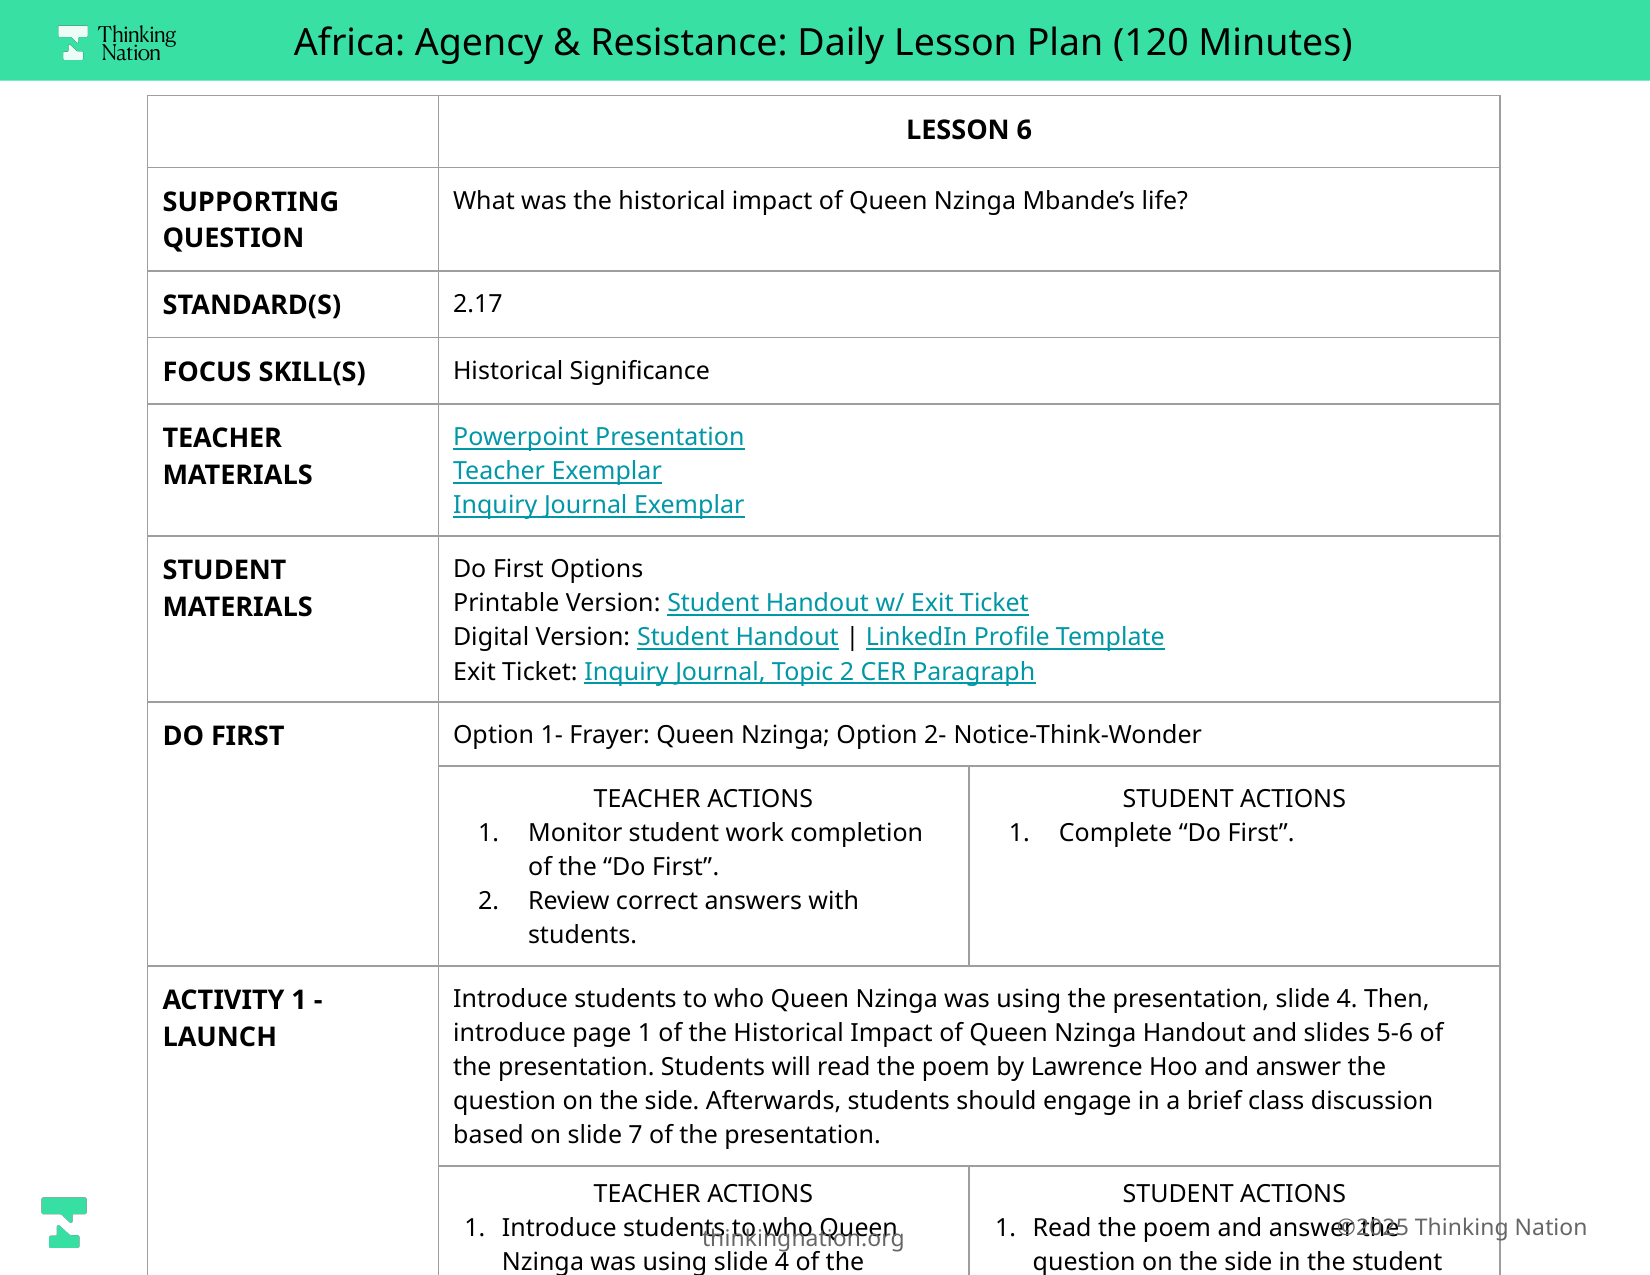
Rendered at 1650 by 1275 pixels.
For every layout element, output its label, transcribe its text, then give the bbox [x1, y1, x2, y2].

table_cell STANDARD(S) [148, 272, 438, 337]
table_cell STUDENT MATERIALS [148, 537, 438, 701]
text_box thinkingnation.org [652, 1207, 955, 1258]
table_cell TEACHER MATERIALS [148, 405, 438, 535]
table_cell STUDENT ACTIONS Complete “Do First”. [970, 767, 1499, 965]
table_cell DO FIRST [148, 703, 438, 965]
table_header LESSON 6 [439, 96, 1499, 167]
table_header [148, 96, 438, 167]
table_cell 2.17 [439, 272, 1499, 337]
table_cell SUPPORTING QUESTION [148, 168, 438, 270]
table_cell Historical Significance [439, 338, 1499, 403]
text_box ©2025 Thinking Nation [1302, 1197, 1605, 1248]
table_cell FOCUS SKILL(S) [148, 338, 438, 403]
table_cell Introduce students to who Queen Nzinga was using the presentation, slide 4. Then, introduce page 1 of the Historical Impact of Queen Nzinga Handout and slides 5-6 of the presentation. Students will read the poem by Lawrence Hoo and answer the question on the side. Afterwards, students should engage in a brief class discussion based on slide 7 of the presentation. [439, 967, 1499, 1165]
table_cell STUDENT ACTIONS Read the poem and answer the question on the side in the student handout. Engage in the class discussion about why Queen Nzinga deserves a place in history [970, 1167, 1499, 1275]
picture [28, 1186, 100, 1258]
table_cell TEACHER ACTIONS Monitor student work completion of the “Do First”. Review correct answers with students. [439, 767, 968, 965]
picture [45, 14, 180, 85]
table_cell What was the historical impact of Queen Nzinga Mbande’s life? [439, 168, 1499, 270]
table_cell TEACHER ACTIONS Introduce students to who Queen Nzinga was using slide 4 of the presentation Instruct students to read the poem and answer the question on the side Monitor work progress and provide support as needed. Facilitate a class discussion using slide 7 of the presentation. [439, 1167, 968, 1275]
text_box Africa: Agency & Resistance: Daily Lesson Plan (120 Minutes) [0, 0, 1650, 81]
table_cell ACTIVITY 1 - LAUNCH [148, 967, 438, 1275]
table_cell Do First Options Printable Version: Student Handout w/ Exit Ticket Digital Version: Student Handout | LinkedIn Profile Template Exit Ticket: Inquiry Journal, Topic 2 CER Paragraph [439, 537, 1499, 701]
table_cell Option 1- Frayer: Queen Nzinga; Option 2- Notice-Think-Wonder [439, 703, 1499, 765]
table_cell Powerpoint Presentation Teacher Exemplar Inquiry Journal Exemplar [439, 405, 1499, 535]
